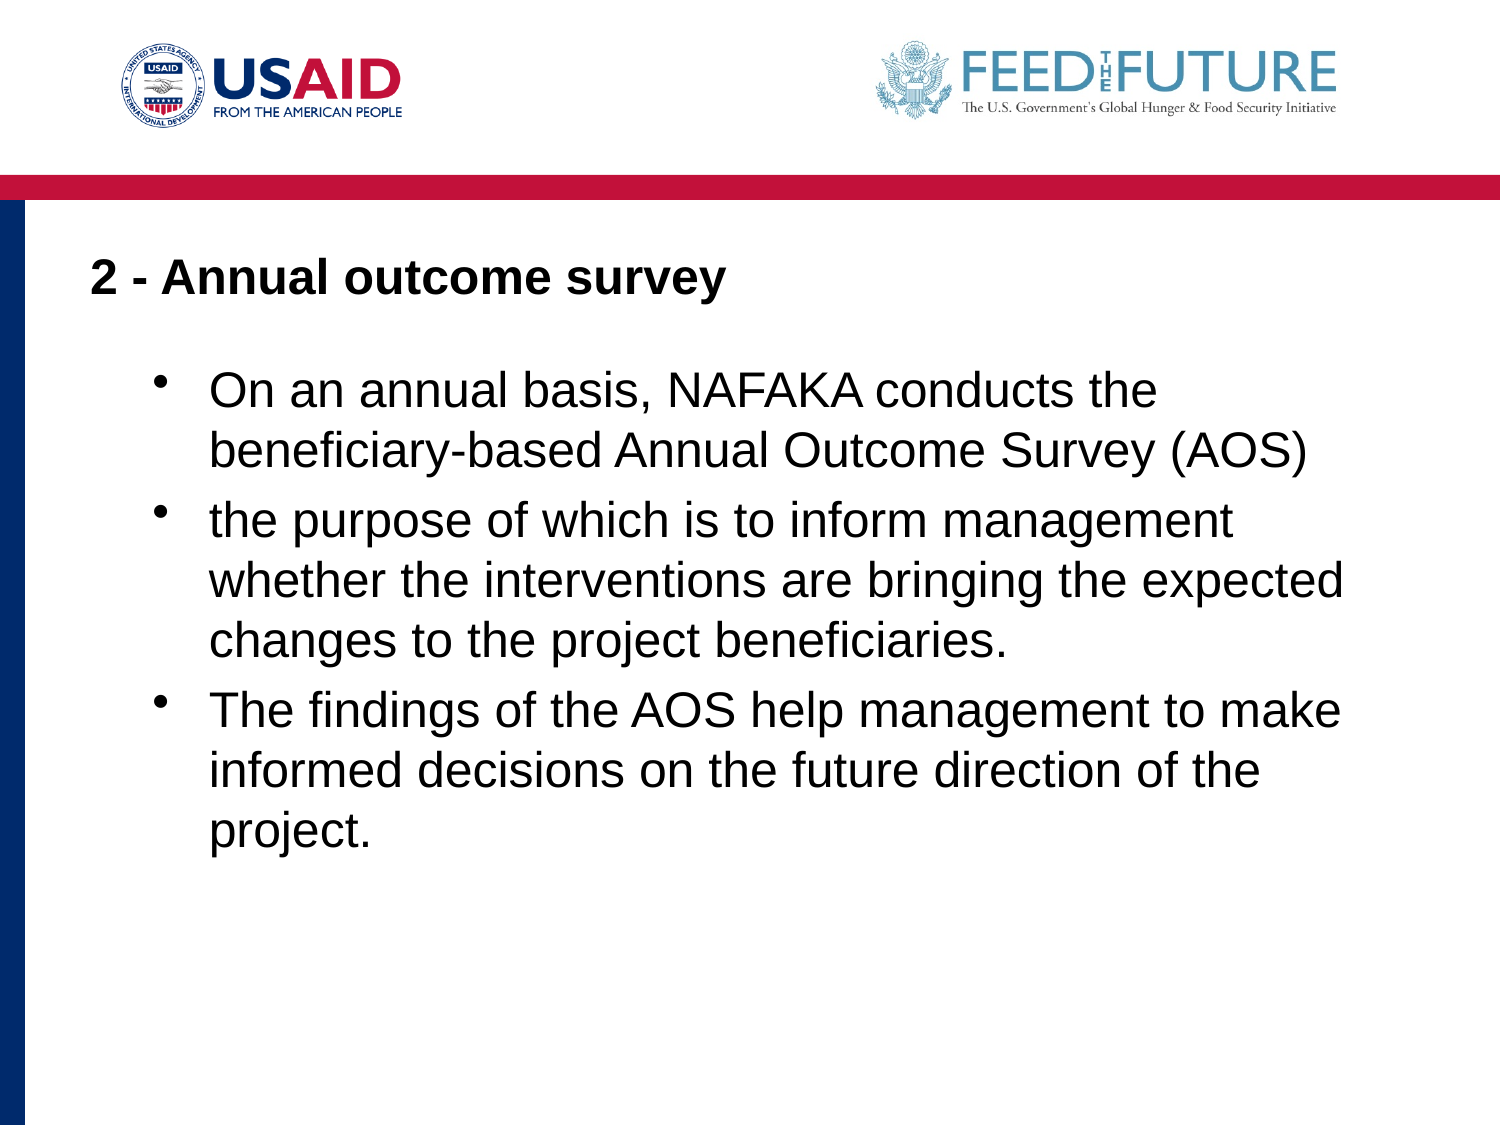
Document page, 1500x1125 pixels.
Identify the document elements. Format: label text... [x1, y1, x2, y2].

title 2 - Annual outcome survey [75, 237, 1350, 338]
picture [80, 17, 442, 158]
picture [837, 11, 1378, 152]
list On an annual basis, NAFAKA conducts the beneficiary-based Annual Outcome Survey (AOS) the purpose of which is to inform management whether the interventions are bringing the expected changes to the project beneficiaries. The findings of the AOS help management to make informed decisions on the future direction of the project. [137, 350, 1413, 988]
